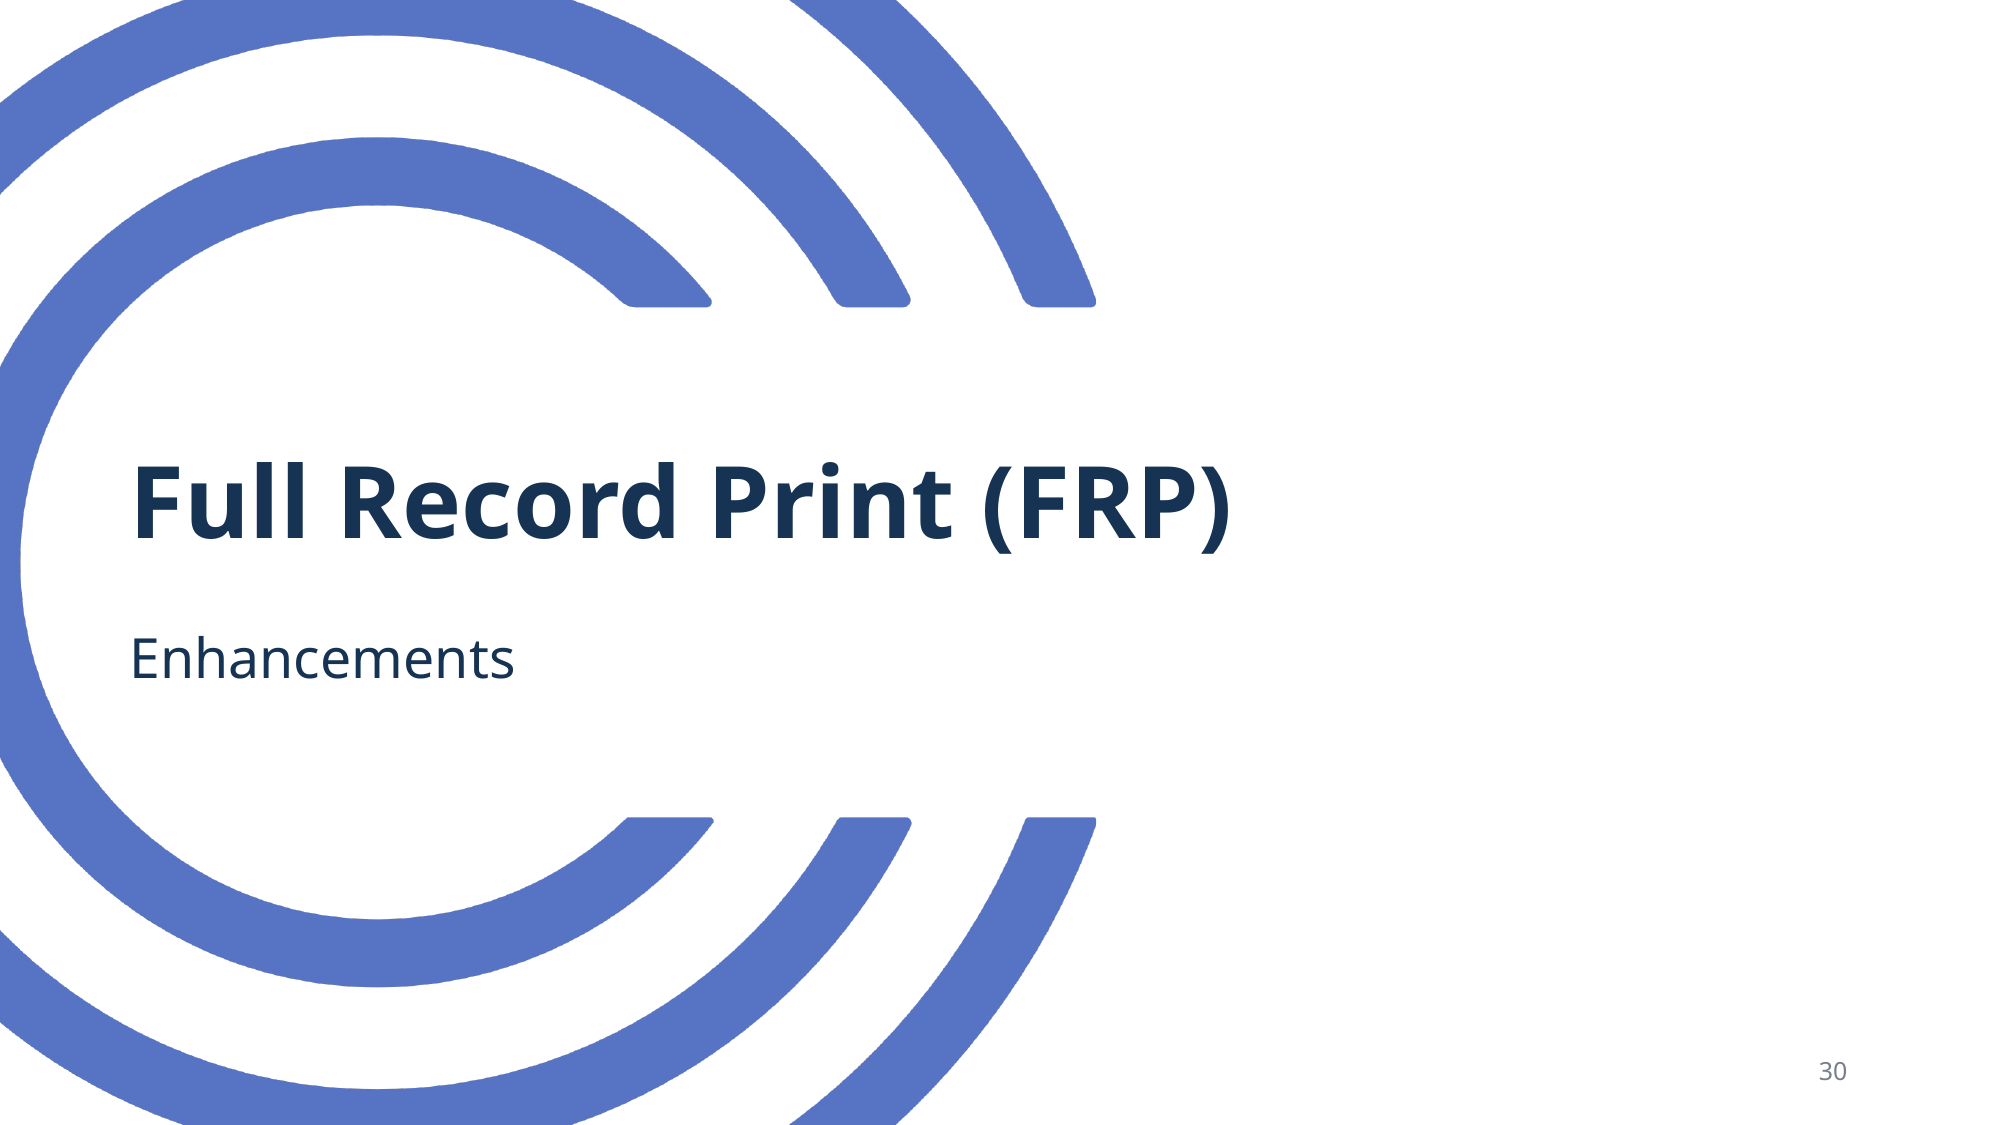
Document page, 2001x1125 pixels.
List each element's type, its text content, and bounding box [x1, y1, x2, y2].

subtitle Enhancements [114, 607, 1260, 737]
picture [0, 0, 1097, 1125]
title Full Record Print (FRP) [114, 391, 1260, 576]
slide_number 30 [1412, 1042, 1863, 1103]
